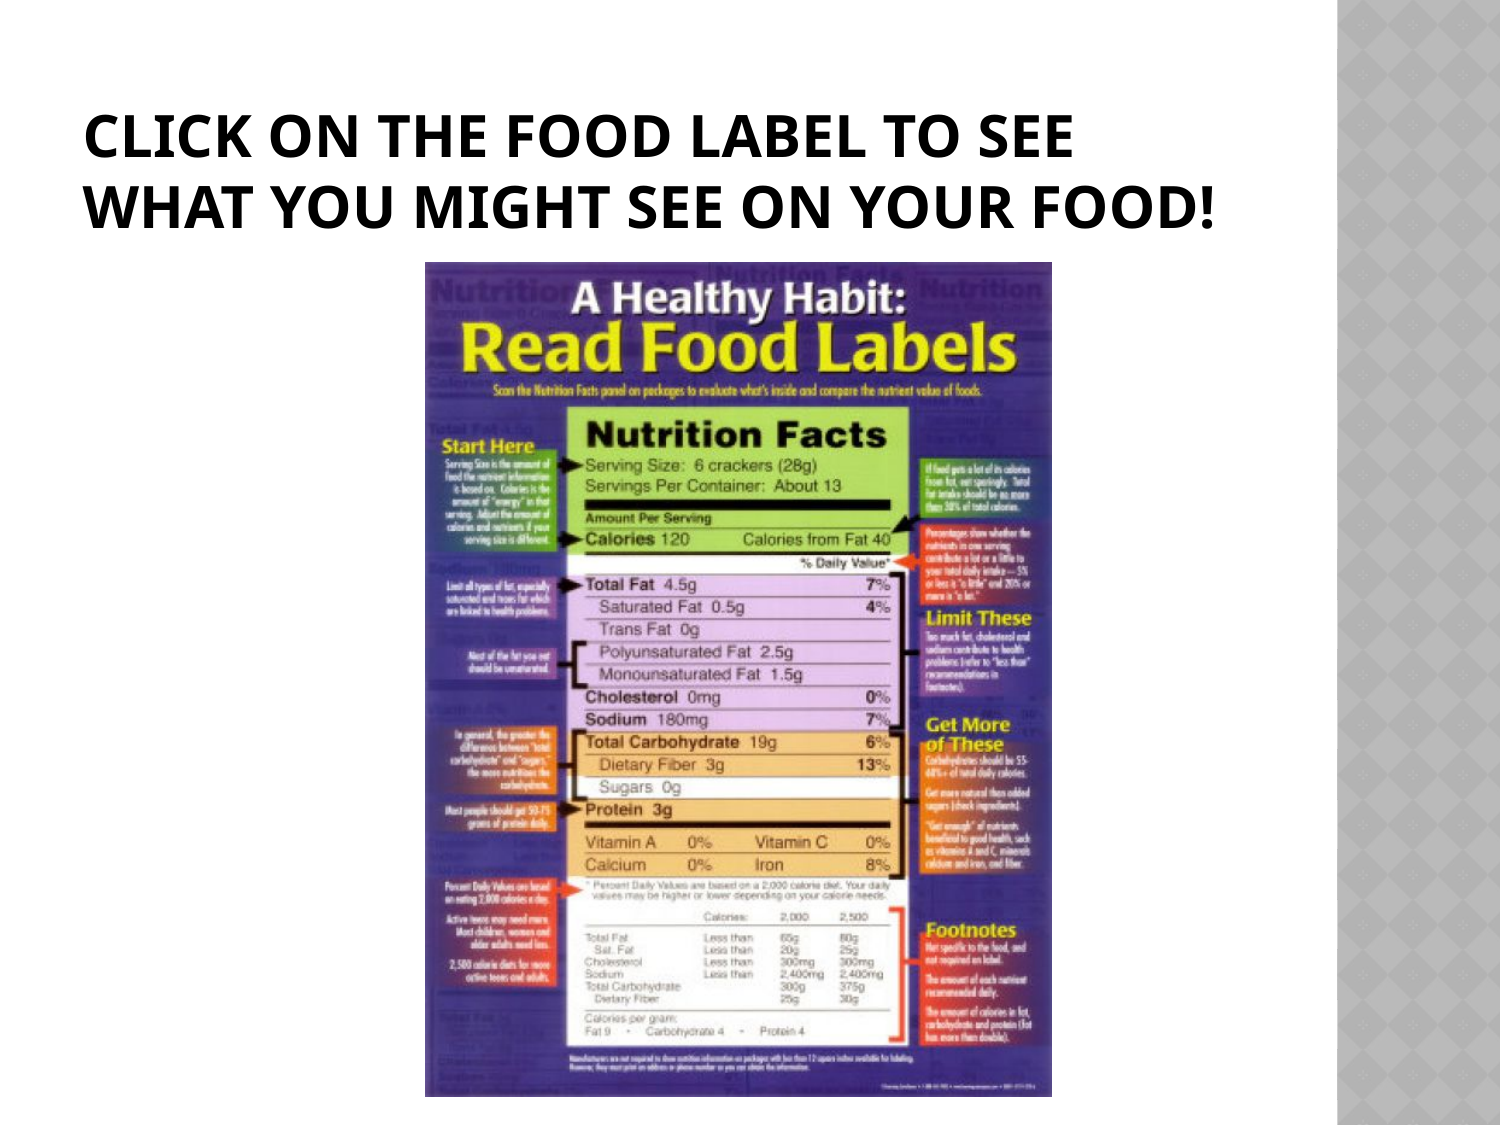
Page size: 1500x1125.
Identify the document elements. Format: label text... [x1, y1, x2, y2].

title Click on the food label to see what you might see on your food! [75, 52, 1263, 240]
picture [424, 262, 1053, 1098]
